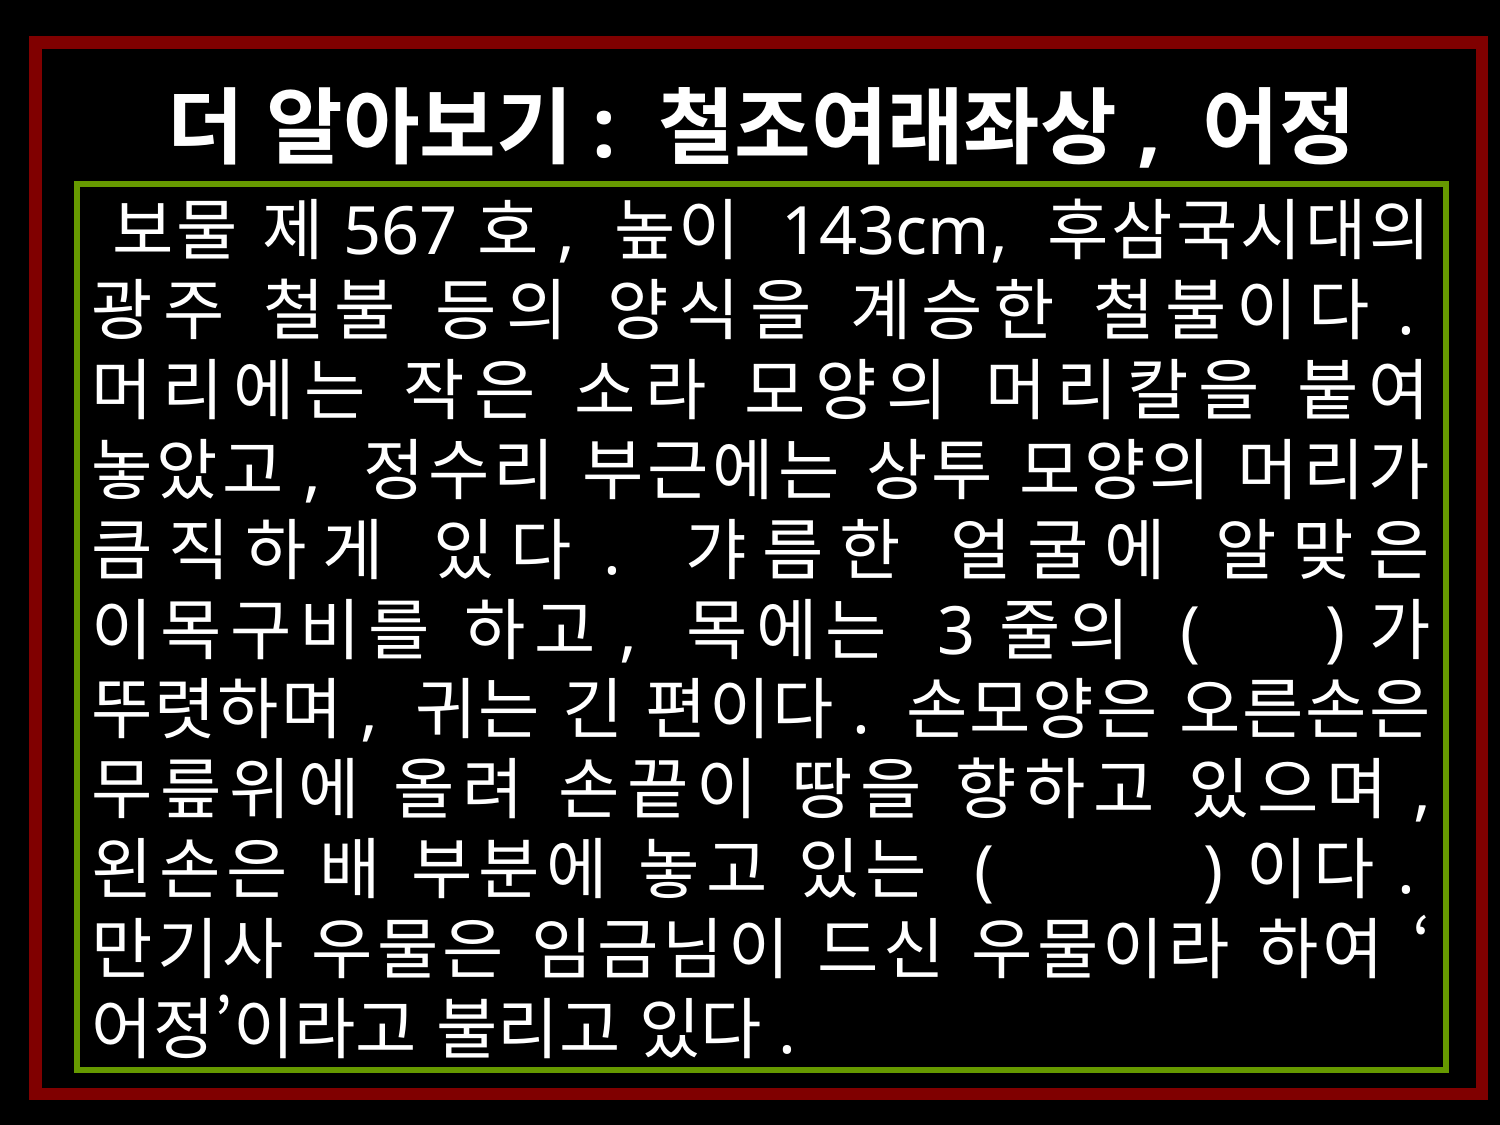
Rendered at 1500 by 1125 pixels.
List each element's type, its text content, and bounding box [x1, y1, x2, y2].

text_box [0, 0, 1500, 75]
text_box 더 알아보기: 철조여래좌상, 어정 [76, 75, 1447, 184]
text_box 보물 제567호, 높이 143cm, 후삼국시대의 광주 철불 등의 양식을 계승한 철불이다.머리에는 작은 소라 모양의 머리칼을 붙여 놓았고, 정수리 부근에는 상투 모양의 머리가 큼직하게 있다. 갸름한 얼굴에 알맞은 이목구비를 하고, 목에는 3줄의 ( )가 뚜렷하며, 귀는 긴 편이다. 손모양은 오른손은 무릎위에 올려 손끝이 땅을 향하고 있으며, 왼손은 배 부분에 놓고 있는 ( )이다.만기사 우물은 임금님이 드신 우물이라 하여 ‘어정’이라고 불리고 있다. [76, 184, 1447, 1071]
